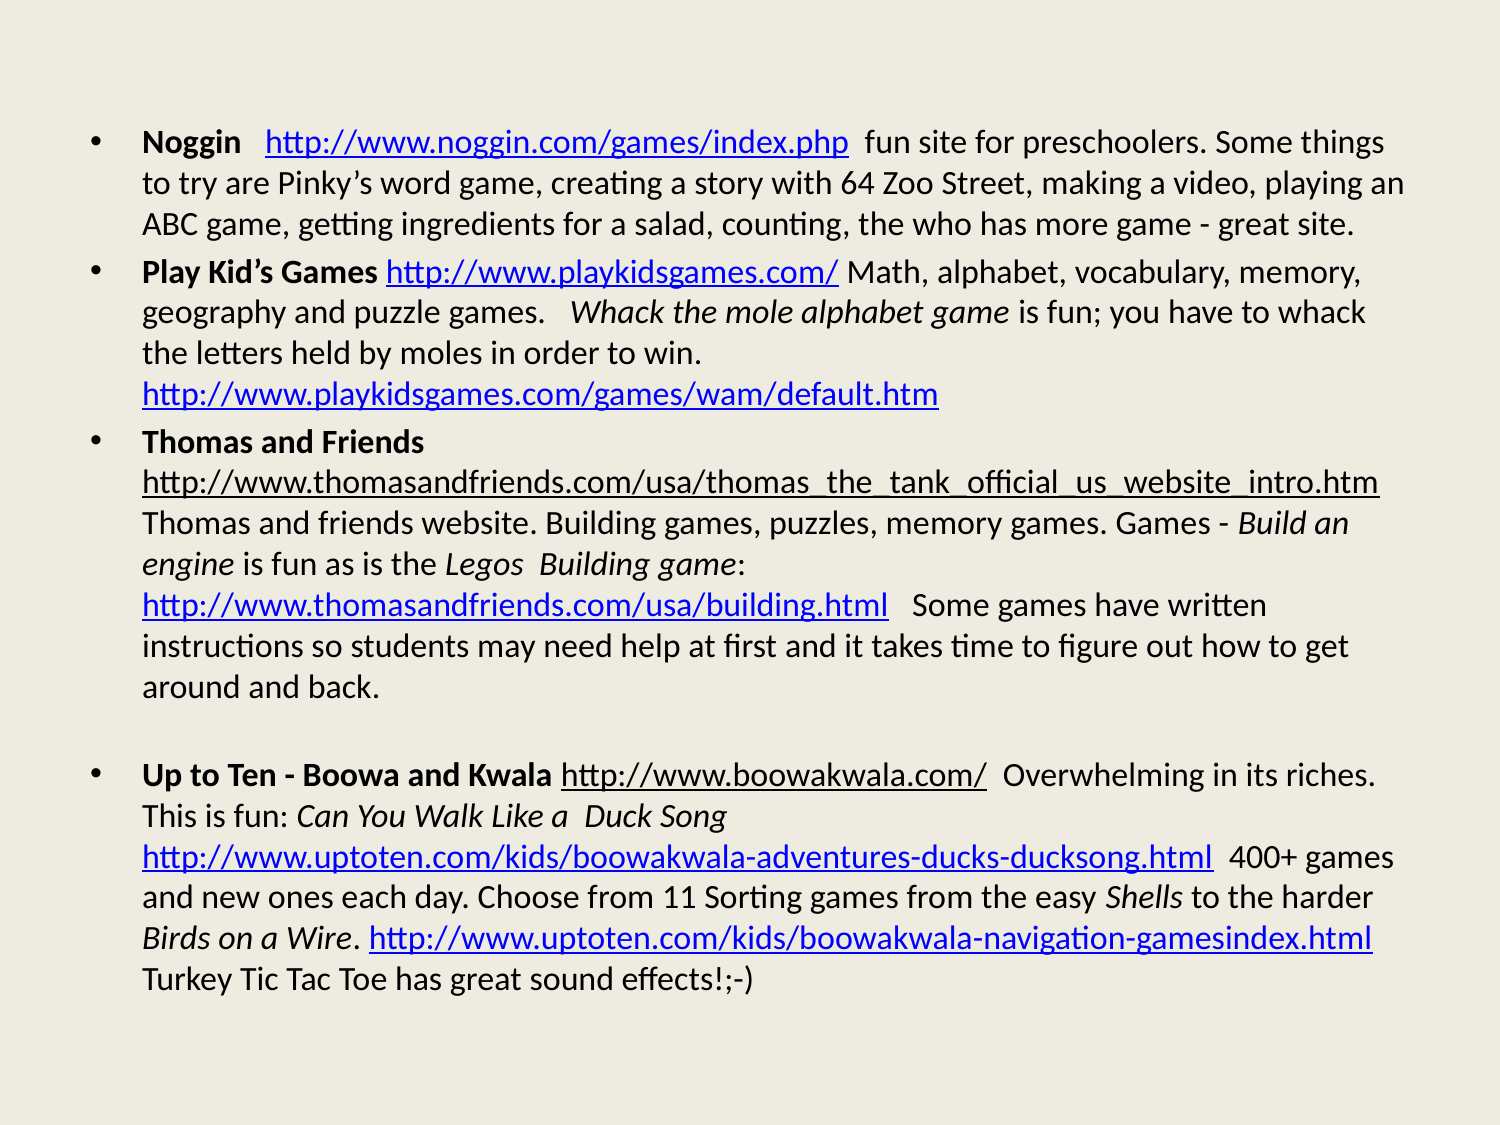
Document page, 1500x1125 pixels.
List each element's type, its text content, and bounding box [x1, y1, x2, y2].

list Noggin http://www.noggin.com/games/index.php fun site for preschoolers. Some things to try are Pinky’s word game, creating a story with 64 Zoo Street, making a video, playing an ABC game, getting ingredients for a salad, counting, the who has more game - great site. Play Kid’s Games http://www.playkidsgames.com/ Math, alphabet, vocabulary, memory, geography and puzzle games. Whack the mole alphabet game is fun; you have to whack the letters held by moles in order to win. http://www.playkidsgames.com/games/wam/default.htm Thomas and Friends http://www.thomasandfriends.com/usa/thomas_the_tank_official_us_website_intro.htm Thomas and friends website. Building games, puzzles, memory games. Games - Build an engine is fun as is the Legos Building game: http://www.thomasandfriends.com/usa/building.html Some games have written instructions so students may need help at first and it takes time to figure out how to get around and back. Up to Ten - Boowa and Kwala http://www.boowakwala.com/ Overwhelming in its riches. This is fun: Can You Walk Like a Duck Song http://www.uptoten.com/kids/boowakwala-adventures-ducks-ducksong.html 400+ games and new ones each day. Choose from 11 Sorting games from the easy Shells to the harder Birds on a Wire. http://www.uptoten.com/kids/boowakwala-navigation-gamesindex.html Turkey Tic Tac Toe has great sound effects!;-) [75, 112, 1425, 1005]
